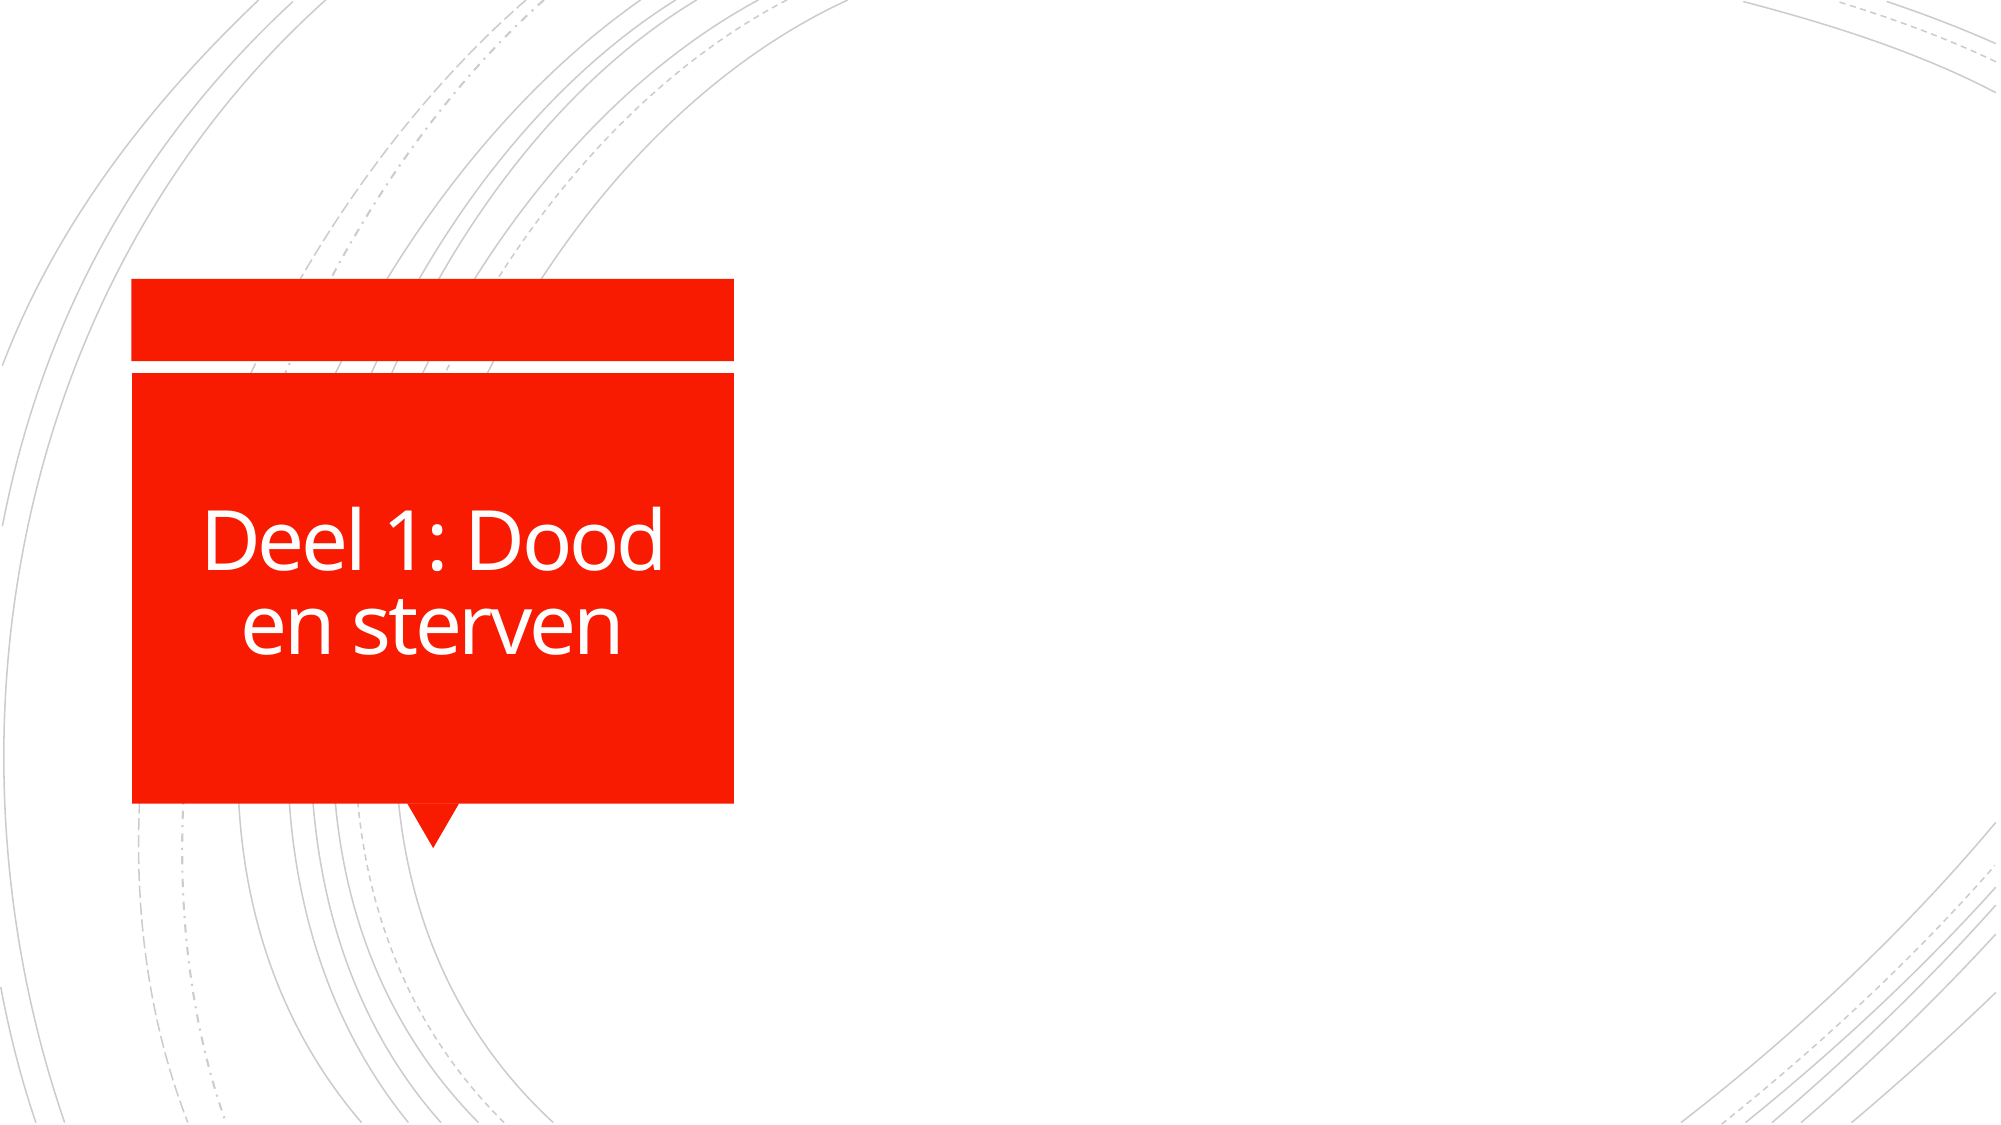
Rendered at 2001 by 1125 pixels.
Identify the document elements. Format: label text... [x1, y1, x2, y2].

title Deel 1: Dood en sterven [145, 385, 720, 789]
